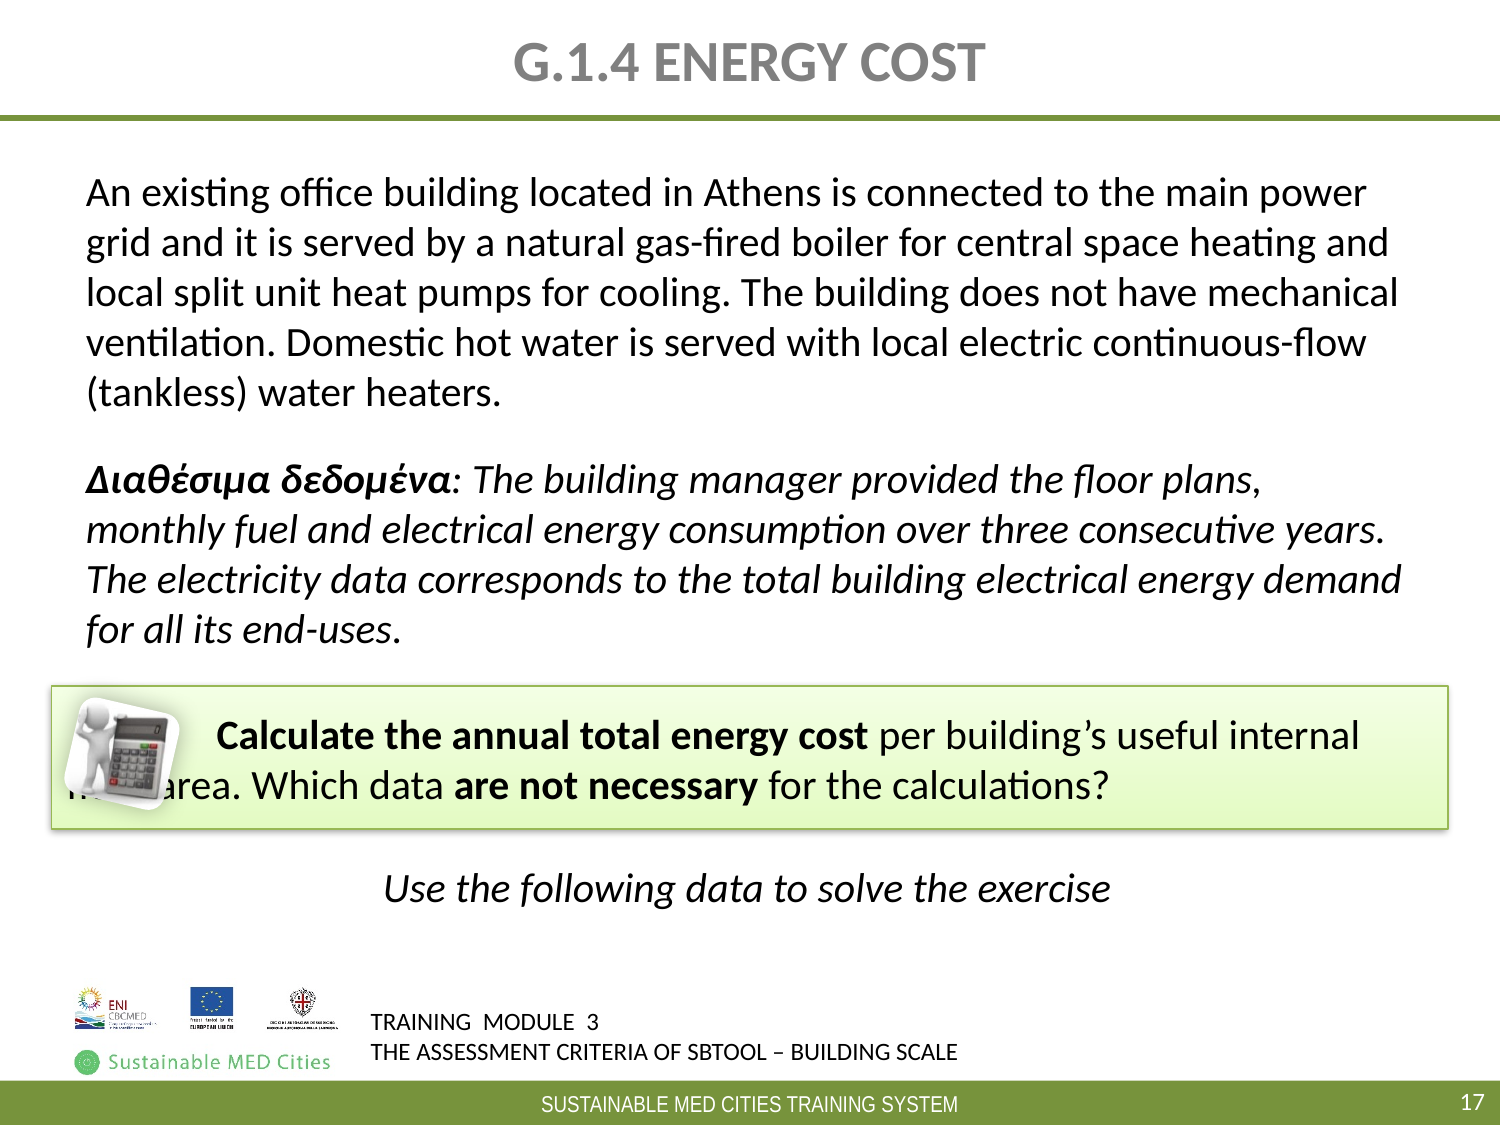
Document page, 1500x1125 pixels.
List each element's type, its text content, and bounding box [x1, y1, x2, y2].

picture [62, 978, 356, 1080]
text_box An existing office building located in Athens is connected to the main power grid and it is served by a natural gas-fired boiler for central space heating and local split unit heat pumps for cooling. The building does not have mechanical ventilation. Domestic hot water is served with local electric continuous-flow (tankless) water heaters. Διαθέσιμα δεδομένα: The building manager provided the floor plans, monthly fuel and electrical energy consumption over three consecutive years. The electricity data corresponds to the total building electrical energy demand for all its end-uses. Use the following data to solve the exercise [70, 157, 1424, 682]
text_box An existing office building located in Athens is connected to the main power grid and it is served by a natural gas-fired boiler for central space heating and local split unit heat pumps for cooling. The building does not have mechanical ventilation. Domestic hot water is served with local electric continuous-flow (tankless) water heaters. Διαθέσιμα δεδομένα: The building manager provided the floor plans, monthly fuel and electrical energy consumption over three consecutive years. The electricity data corresponds to the total building electrical energy demand for all its end-uses. Use the following data to solve the exercise [70, 838, 1424, 900]
slide_number 17 [1149, 1076, 1500, 1125]
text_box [51, 685, 1449, 830]
title G.1.4 ENERGY COST [0, 0, 1500, 117]
